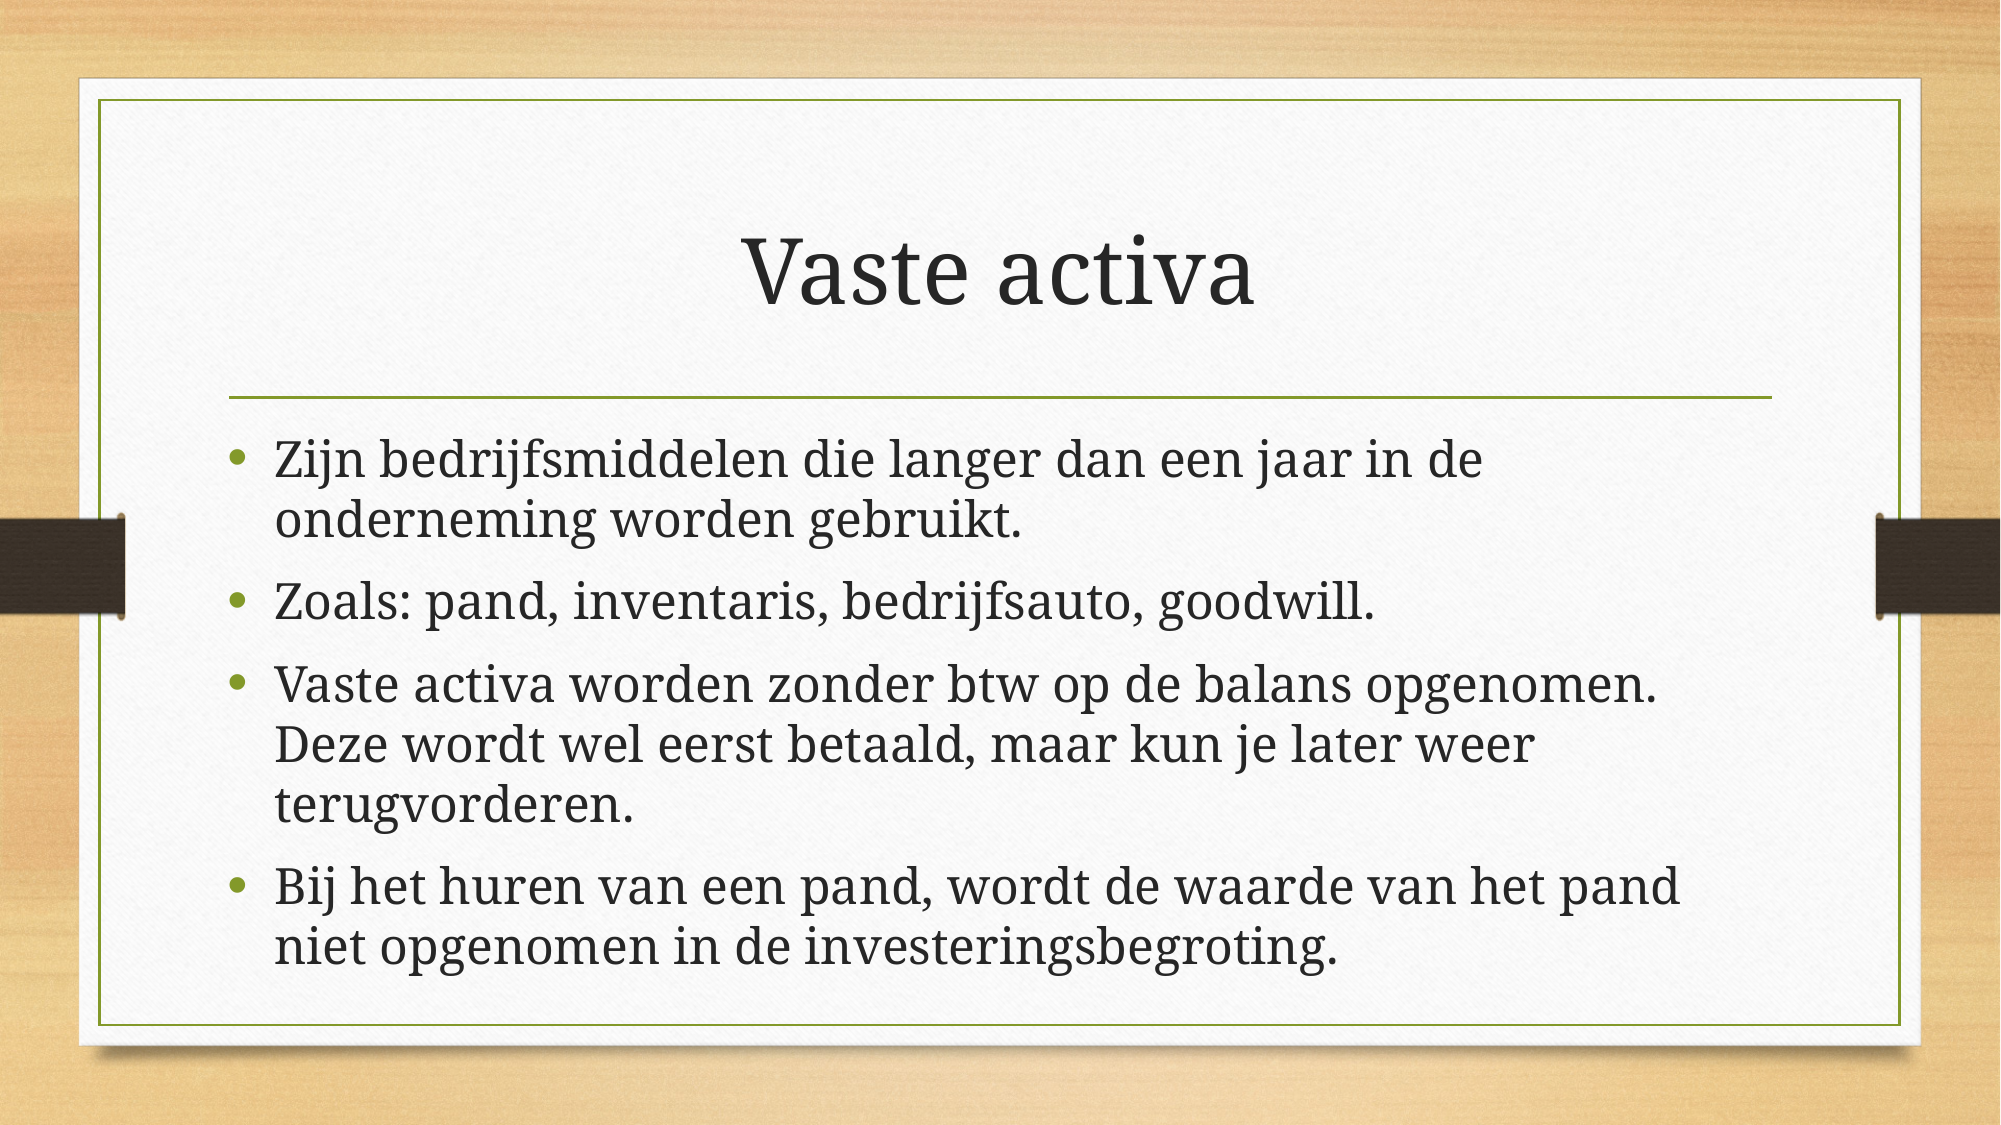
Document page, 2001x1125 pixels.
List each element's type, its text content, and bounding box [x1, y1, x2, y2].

picture [0, 0, 2001, 1125]
title Vaste activa [212, 161, 1788, 375]
list Zijn bedrijfsmiddelen die langer dan een jaar in de onderneming worden gebruikt. Zoals: pand, inventaris, bedrijfsauto, goodwill. Vaste activa worden zonder btw op de balans opgenomen. Deze wordt wel eerst betaald, maar kun je later weer terugvorderen. Bij het huren van een pand, wordt de waarde van het pand niet opgenomen in de investeringsbegroting. [212, 419, 1788, 964]
